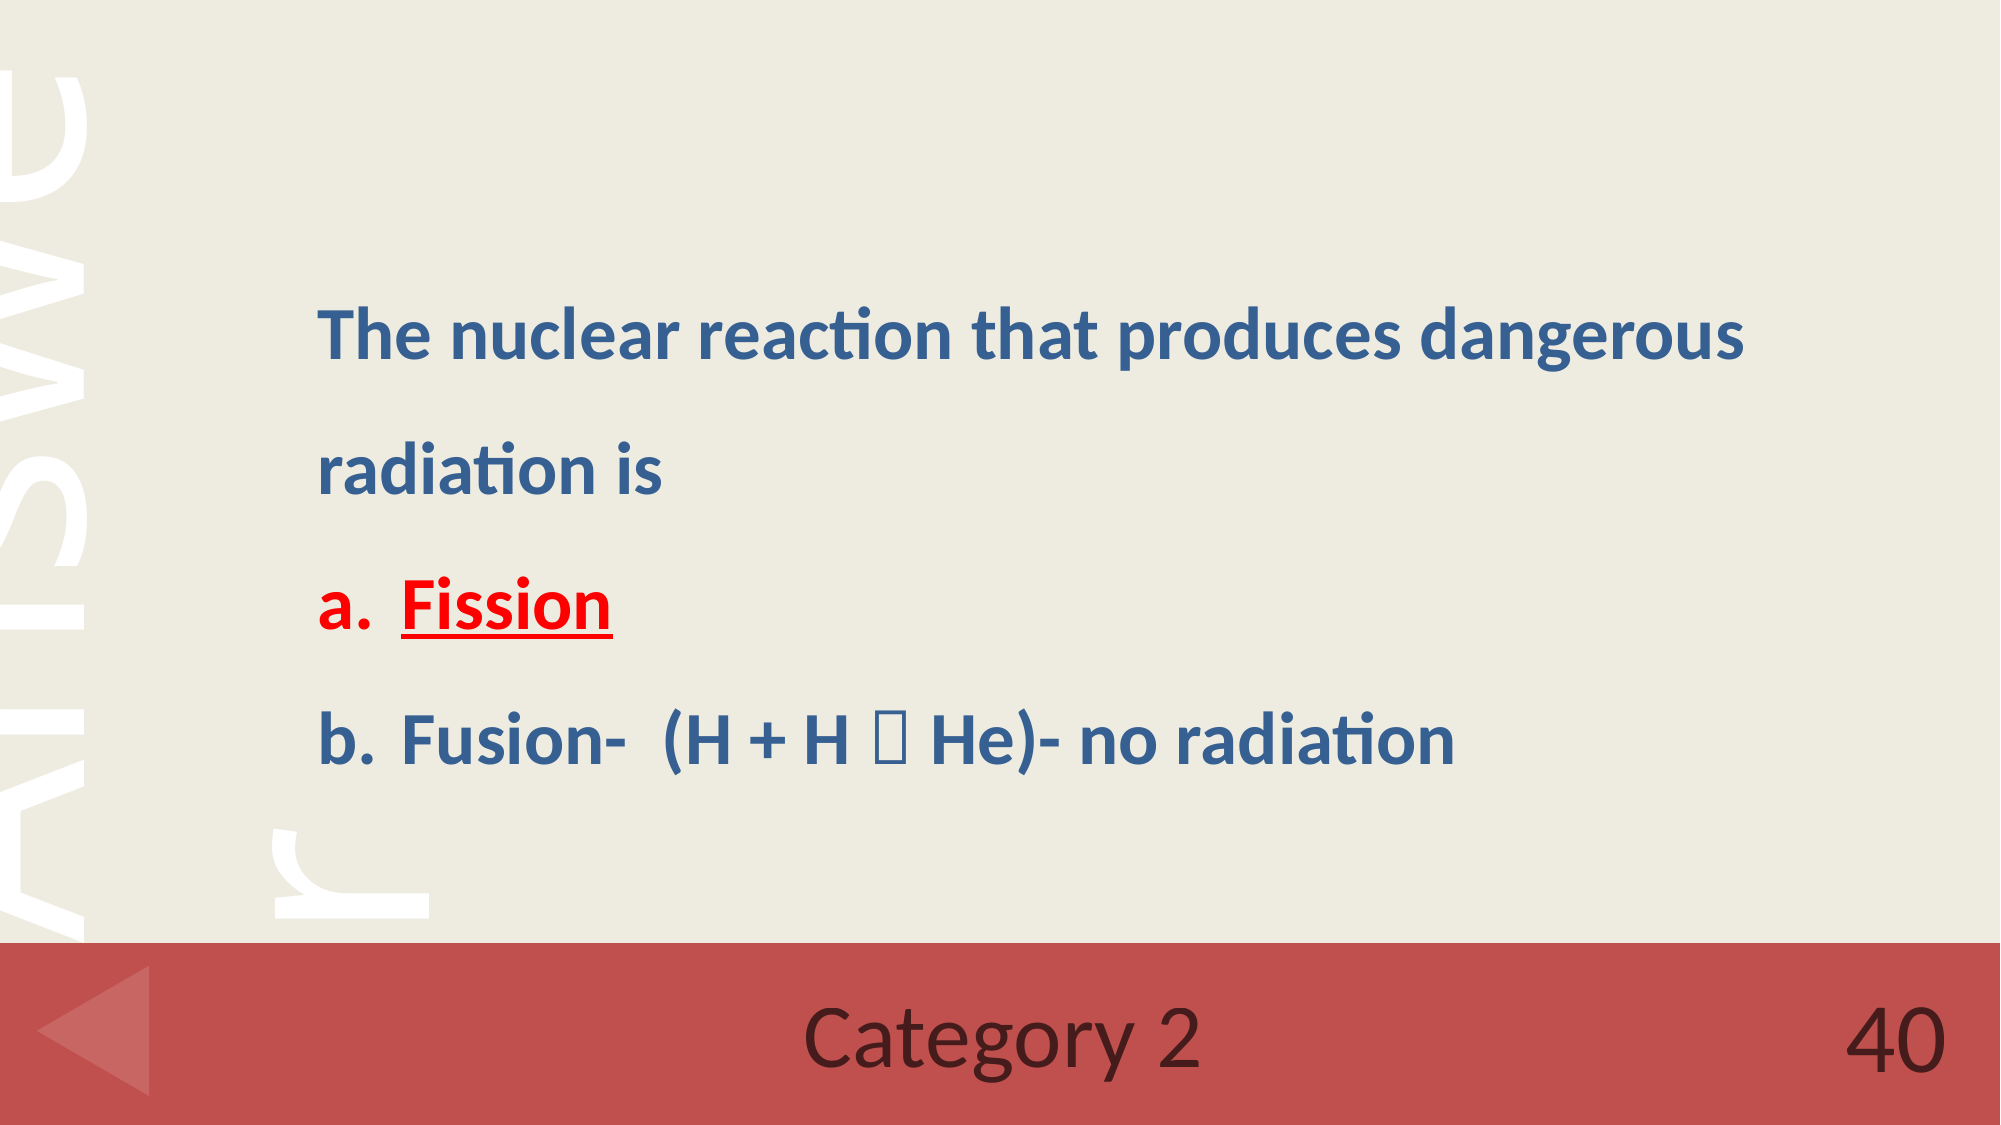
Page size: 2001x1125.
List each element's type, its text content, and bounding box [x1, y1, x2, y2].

title Category 2 [103, 937, 1904, 1125]
list 40 [1904, 967, 1963, 1097]
list The nuclear reaction that produces dangerous radiation is Fission Fusion- (H + H  He)- no radiation [302, 146, 1862, 874]
